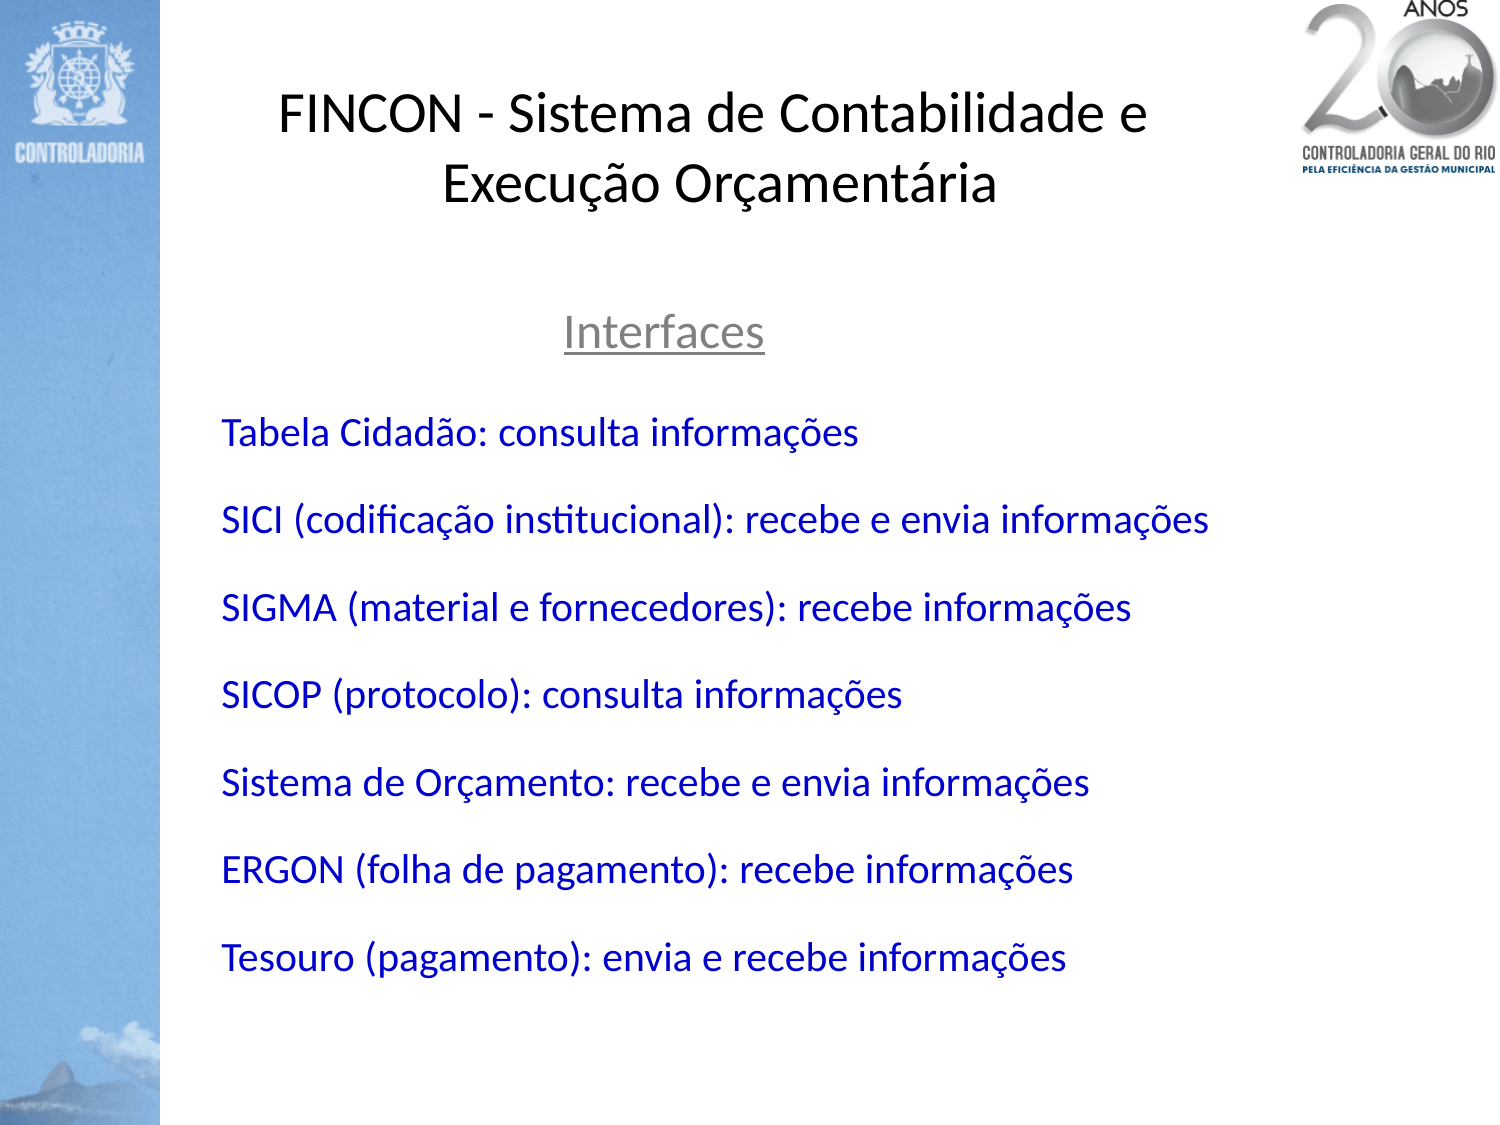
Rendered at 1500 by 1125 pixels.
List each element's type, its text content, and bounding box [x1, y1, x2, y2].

text_box Tabela Cidadão: consulta informações SICI (codificação institucional): recebe e envia informações SIGMA (material e fornecedores): recebe informações SICOP (protocolo): consulta informações Sistema de Orçamento: recebe e envia informações ERGON (folha de pagamento): recebe informações Tesouro (pagamento): envia e recebe informações [206, 397, 1365, 987]
text_box FINCON - Sistema de Contabilidade e Execução Orçamentária [194, 66, 1247, 221]
picture [1299, 0, 1500, 173]
picture [0, 0, 160, 1125]
text_box Interfaces [549, 290, 862, 366]
